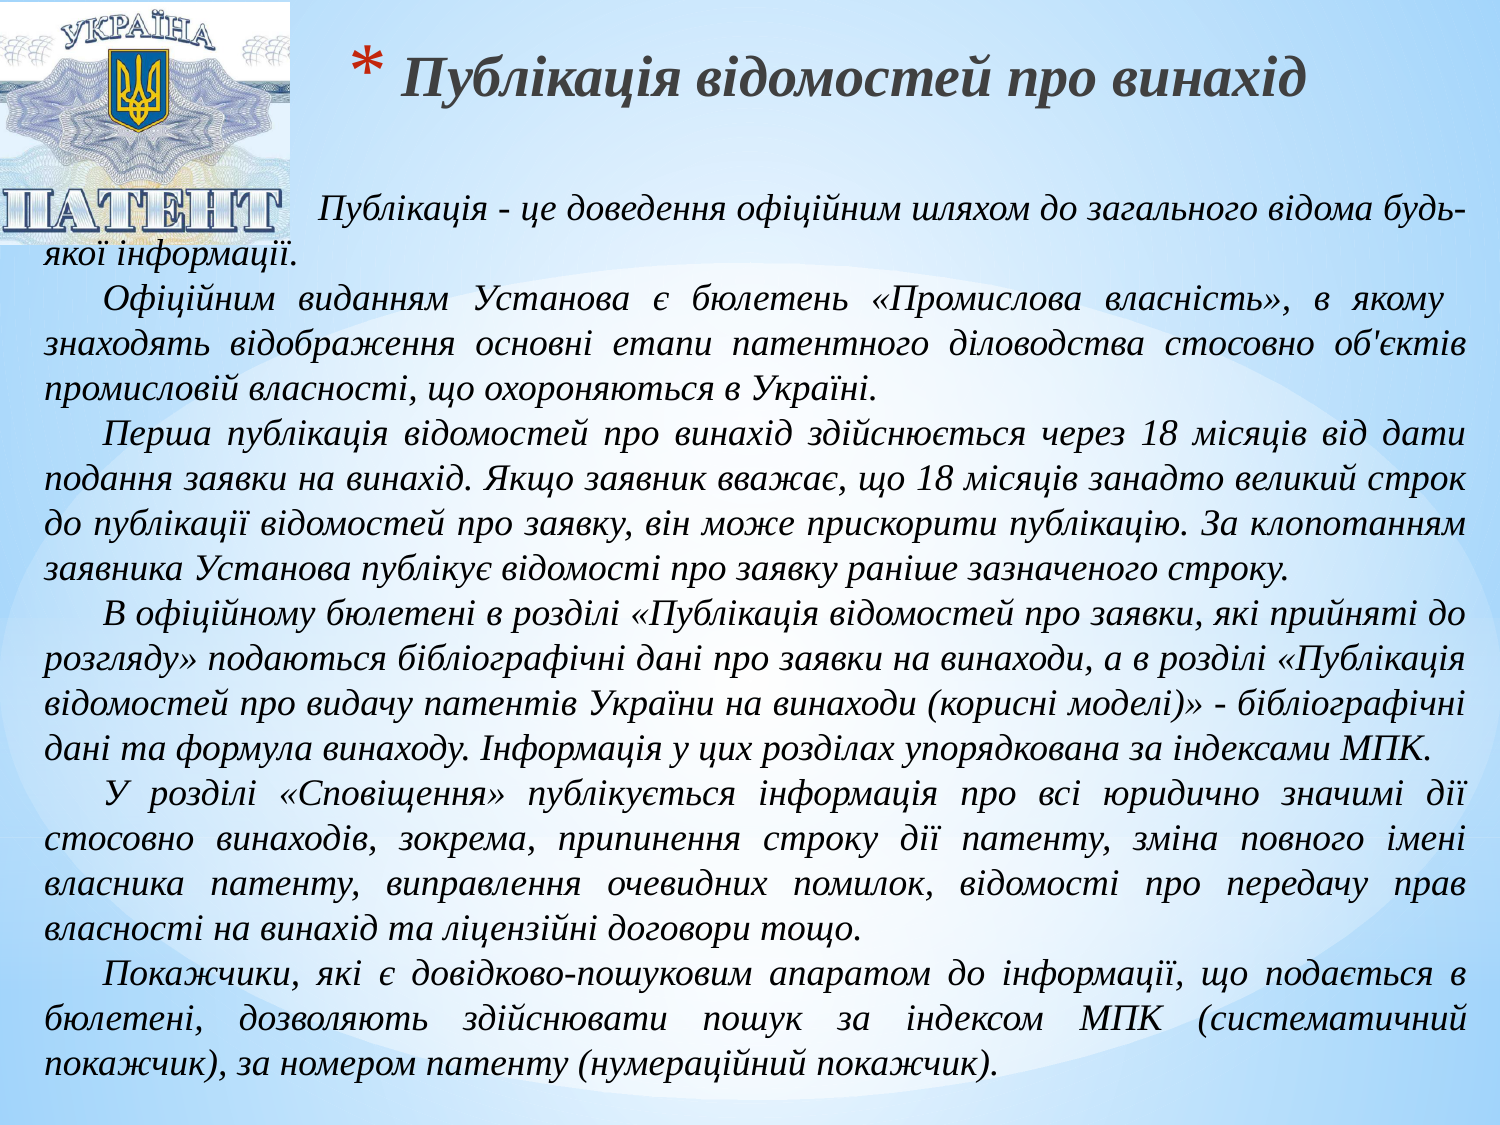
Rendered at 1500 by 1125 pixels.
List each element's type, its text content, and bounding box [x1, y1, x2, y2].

text_box Публікація - це доведення офіційним шляхом до загального відома будь-якої інформації. Офіційним виданням Установа є бюлетень «Промислова власність», в якому знаходять відображення основні етапи патентного діловодства стосовно об'єктів промисловій власності, що охороняються в Україні. Перша публікація відомостей про винахід здійснюється через 18 місяців від дати подання заявки на винахід. Якщо заявник вважає, що 18 місяців занадто великий строк до публікації відомостей про заявку, він може прискорити публікацію. За клопотанням заявника Установа публікує відомості про заявку раніше зазначеного строку. В офіційному бюлетені в розділі «Публікація відомостей про заявки, які прийняті до розгляду» подаються бібліографічні дані про заявки на винаходи, а в розділі «Публікація відомостей про видачу патентів України на винаходи (корисні моделі)» - бібліографічні дані та формула винаходу. Інформація у цих розділах упорядкована за індексами МПК. У розділі «Сповіщення» публікується інформація про всі юридично значимі дії стосовно винаходів, зокрема, припинення строку дії патенту, зміна повного імені власника патенту, виправлення очевидних помилок, відомості про передачу прав власності на винахід та ліцензійні договори тощо. Покажчики, які є довідково-пошуковим апаратом до інформації, що подається в бюлетені, дозволяють здійснювати пошук за індексом МПК (систематичний покажчик), за номером патенту (нумераційний покажчик). [29, 175, 1483, 1091]
text_box Публікація відомостей про винахід [295, 30, 1427, 171]
picture [0, 2, 290, 245]
